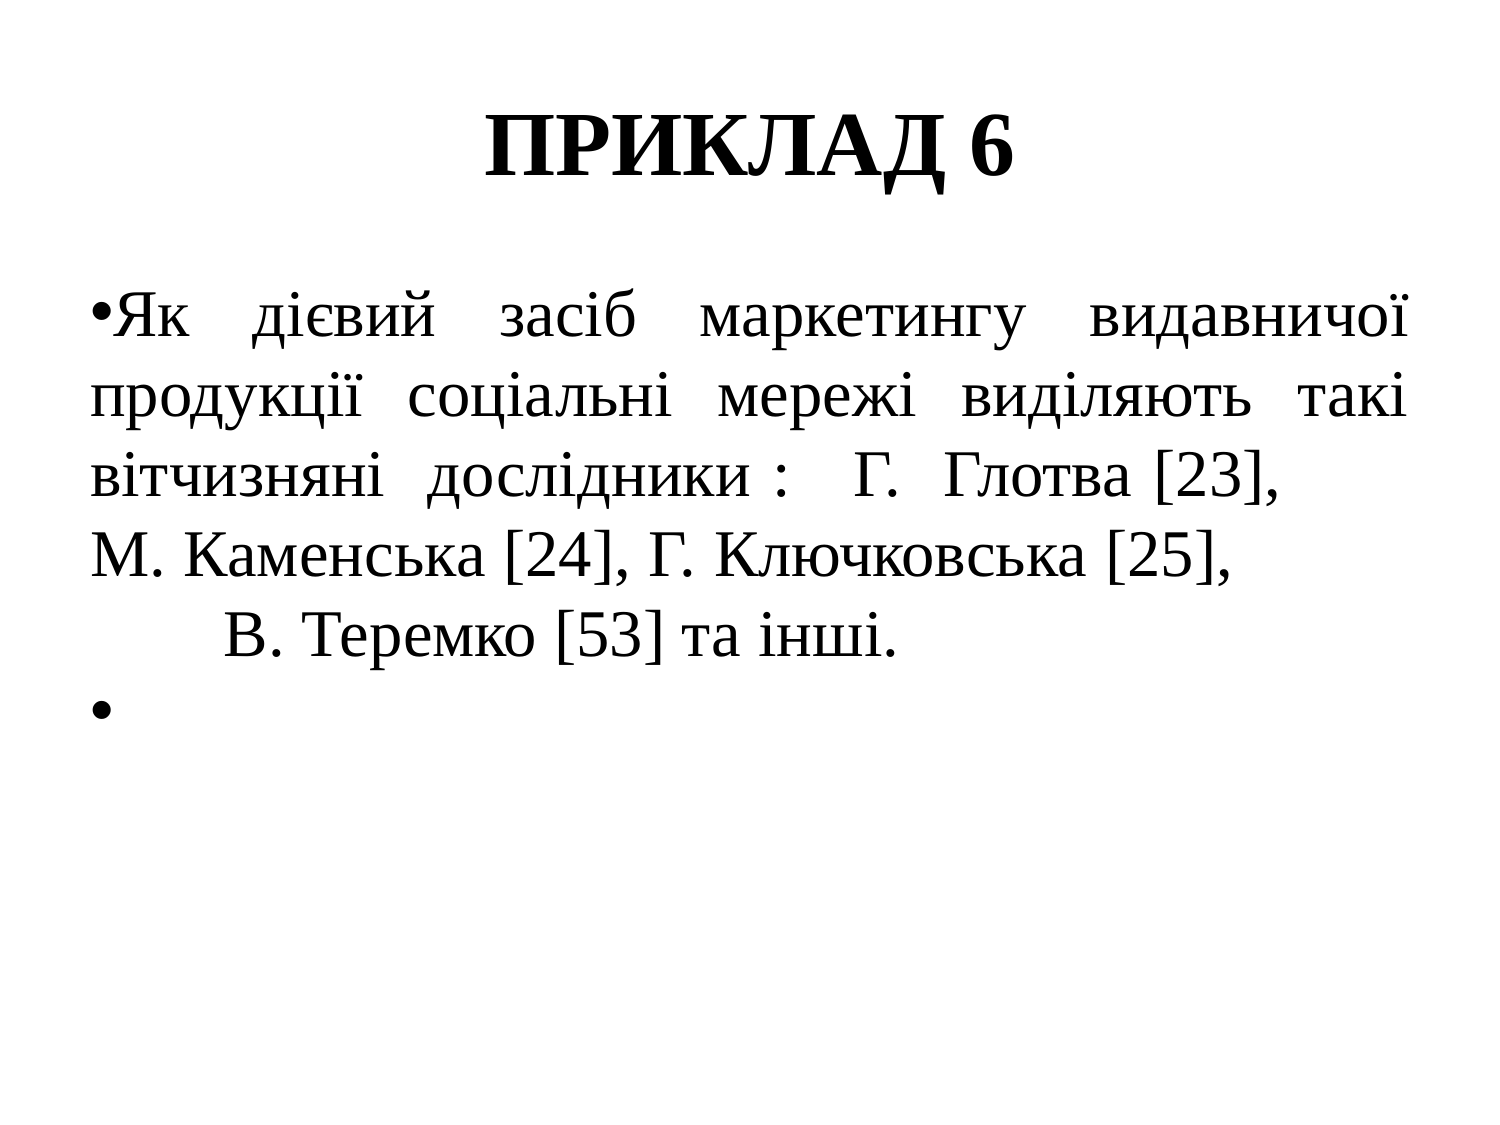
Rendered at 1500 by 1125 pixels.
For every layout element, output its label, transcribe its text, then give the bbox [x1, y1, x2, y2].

list Як дієвий засіб маркетингу видавничої продукції соціальні мережі виділяють такі вітчизняні дослідники : Г. Глотва [23], М. Каменська [24], Г. Ключковська [25], В. Теремко [53] та інші. [75, 262, 1425, 1005]
title ПРИКЛАД 6 [75, 45, 1425, 233]
